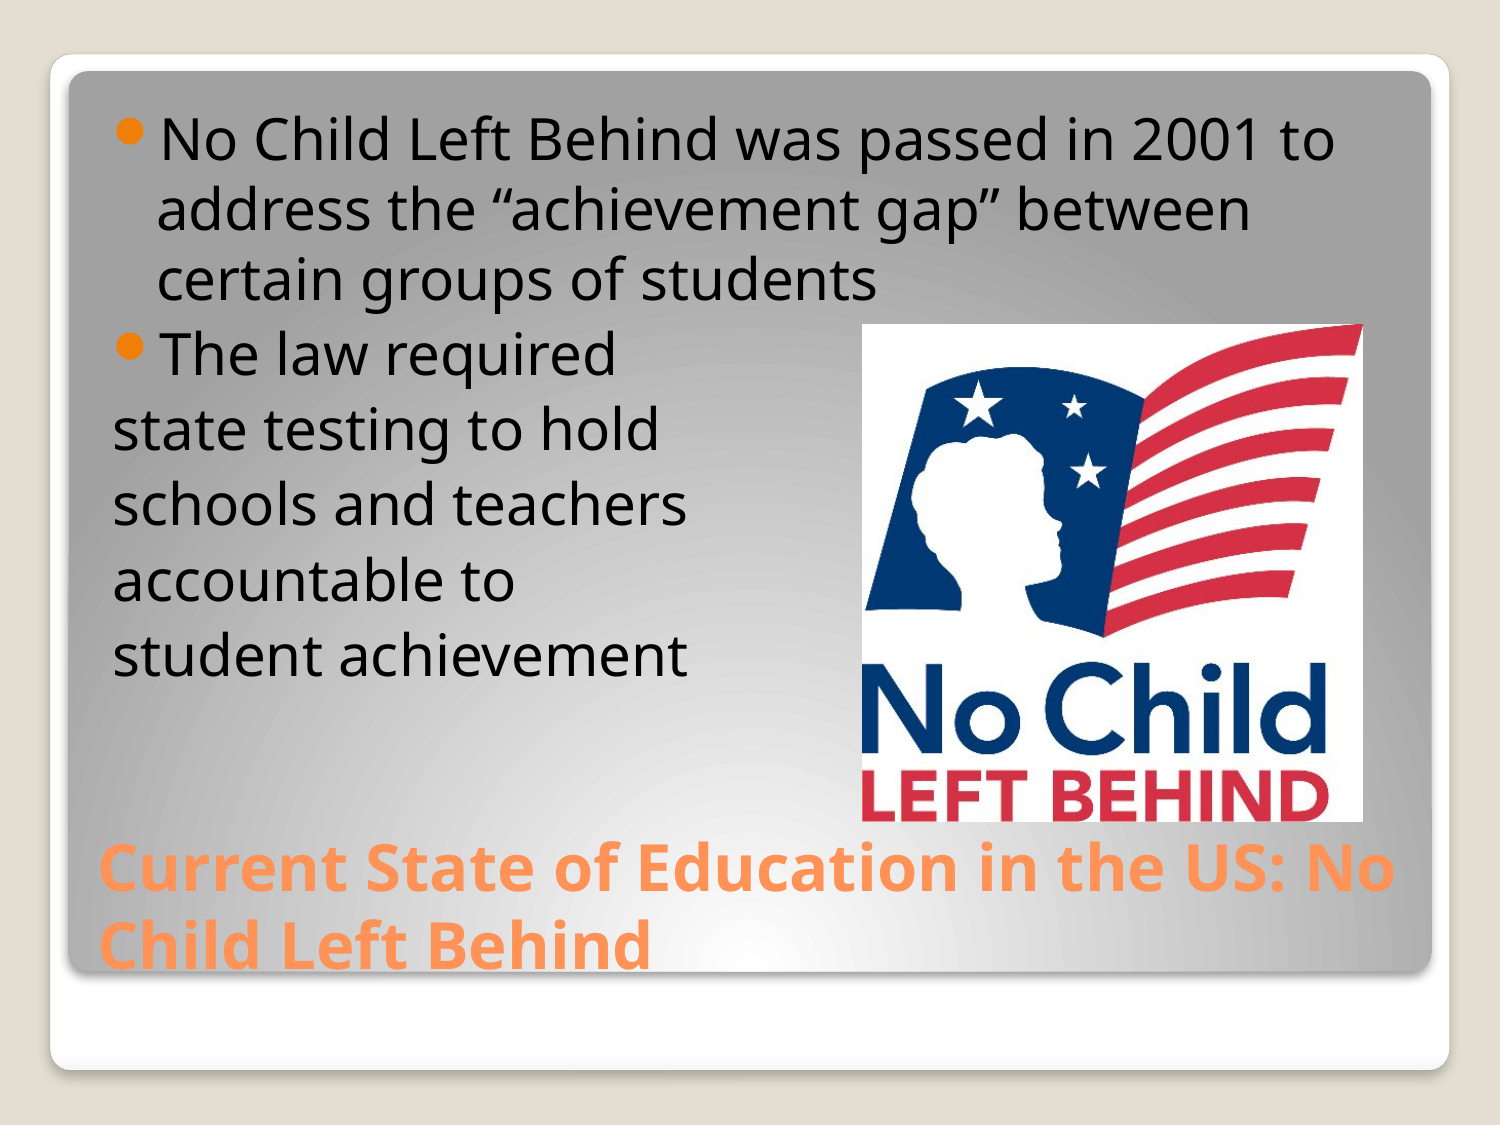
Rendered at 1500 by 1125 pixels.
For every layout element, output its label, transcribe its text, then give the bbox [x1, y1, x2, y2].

picture [862, 324, 1363, 823]
title Current State of Education in the US: No Child Left Behind [82, 817, 1425, 990]
list No Child Left Behind was passed in 2001 to address the “achievement gap” between certain groups of students The law required state testing to hold schools and teachers accountable to student achievement [82, 86, 1425, 774]
